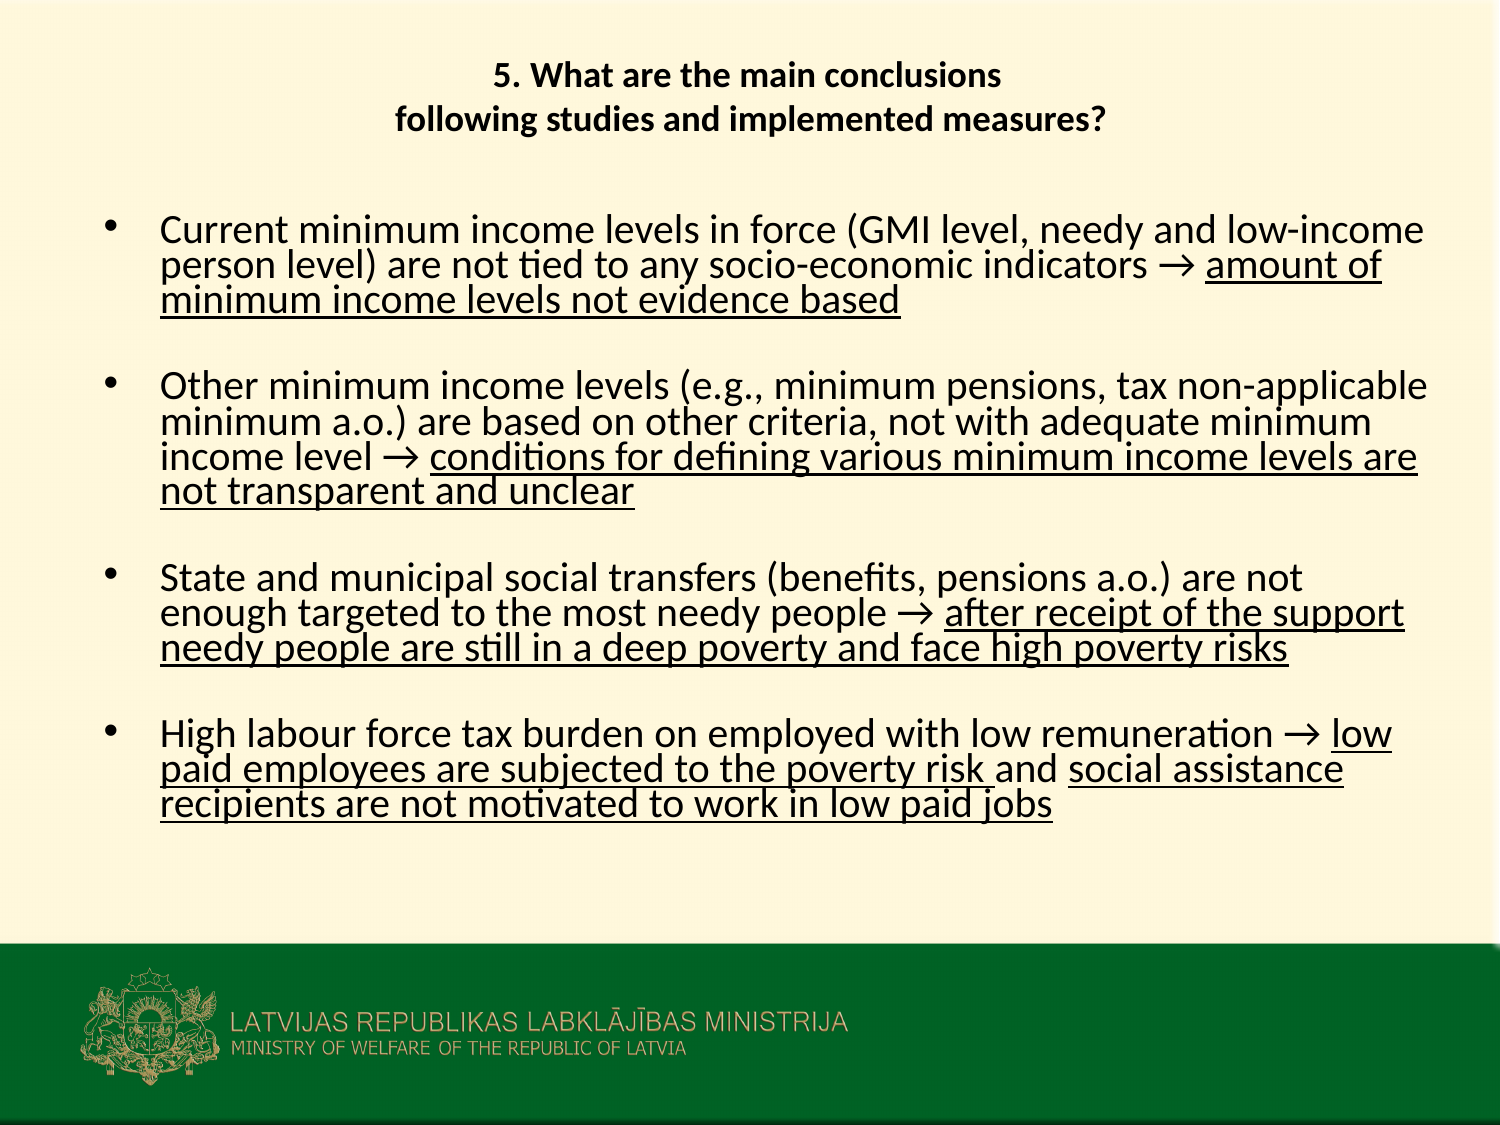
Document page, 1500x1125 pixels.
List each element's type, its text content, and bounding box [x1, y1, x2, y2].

list Current minimum income levels in force (GMI level, needy and low-income person level) are not tied to any socio-economic indicators → amount of minimum income levels not evidence based Other minimum income levels (e.g., minimum pensions, tax non-applicable minimum a.o.) are based on other criteria, not with adequate minimum income level → conditions for defining various minimum income levels are not transparent and unclear State and municipal social transfers (benefits, pensions a.o.) are not enough targeted to the most needy people → after receipt of the support needy people are still in a deep poverty and face high poverty risks High labour force tax burden on employed with low remuneration → low paid employees are subjected to the poverty risk and social assistance recipients are not motivated to work in low paid jobs [88, 208, 1451, 917]
title 5. What are the main conclusions following studies and implemented measures? [76, 42, 1427, 147]
picture [0, 0, 1500, 1125]
